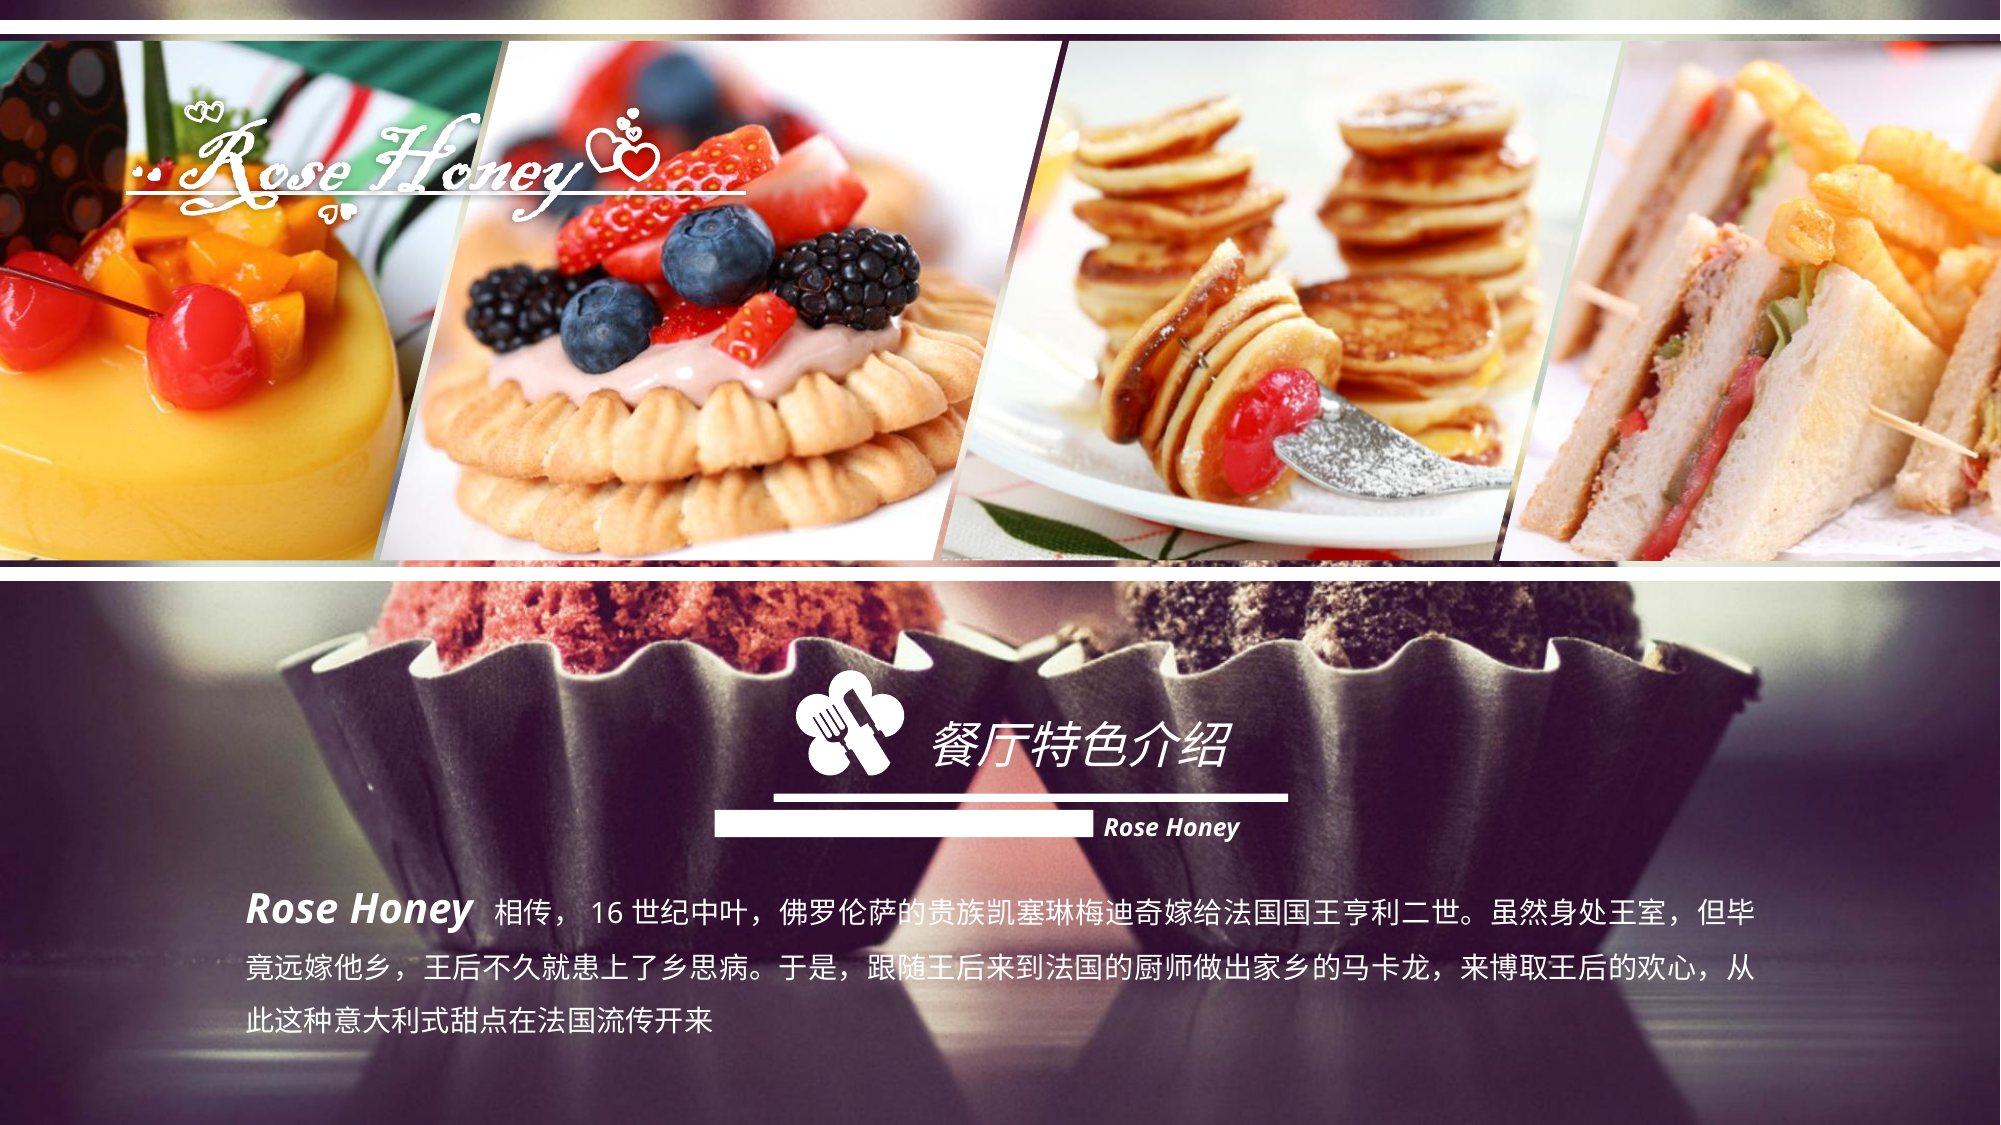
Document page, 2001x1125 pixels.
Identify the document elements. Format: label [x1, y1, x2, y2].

text_box [125, 103, 746, 222]
text_box [714, 671, 1289, 850]
picture [0, 0, 2001, 1125]
